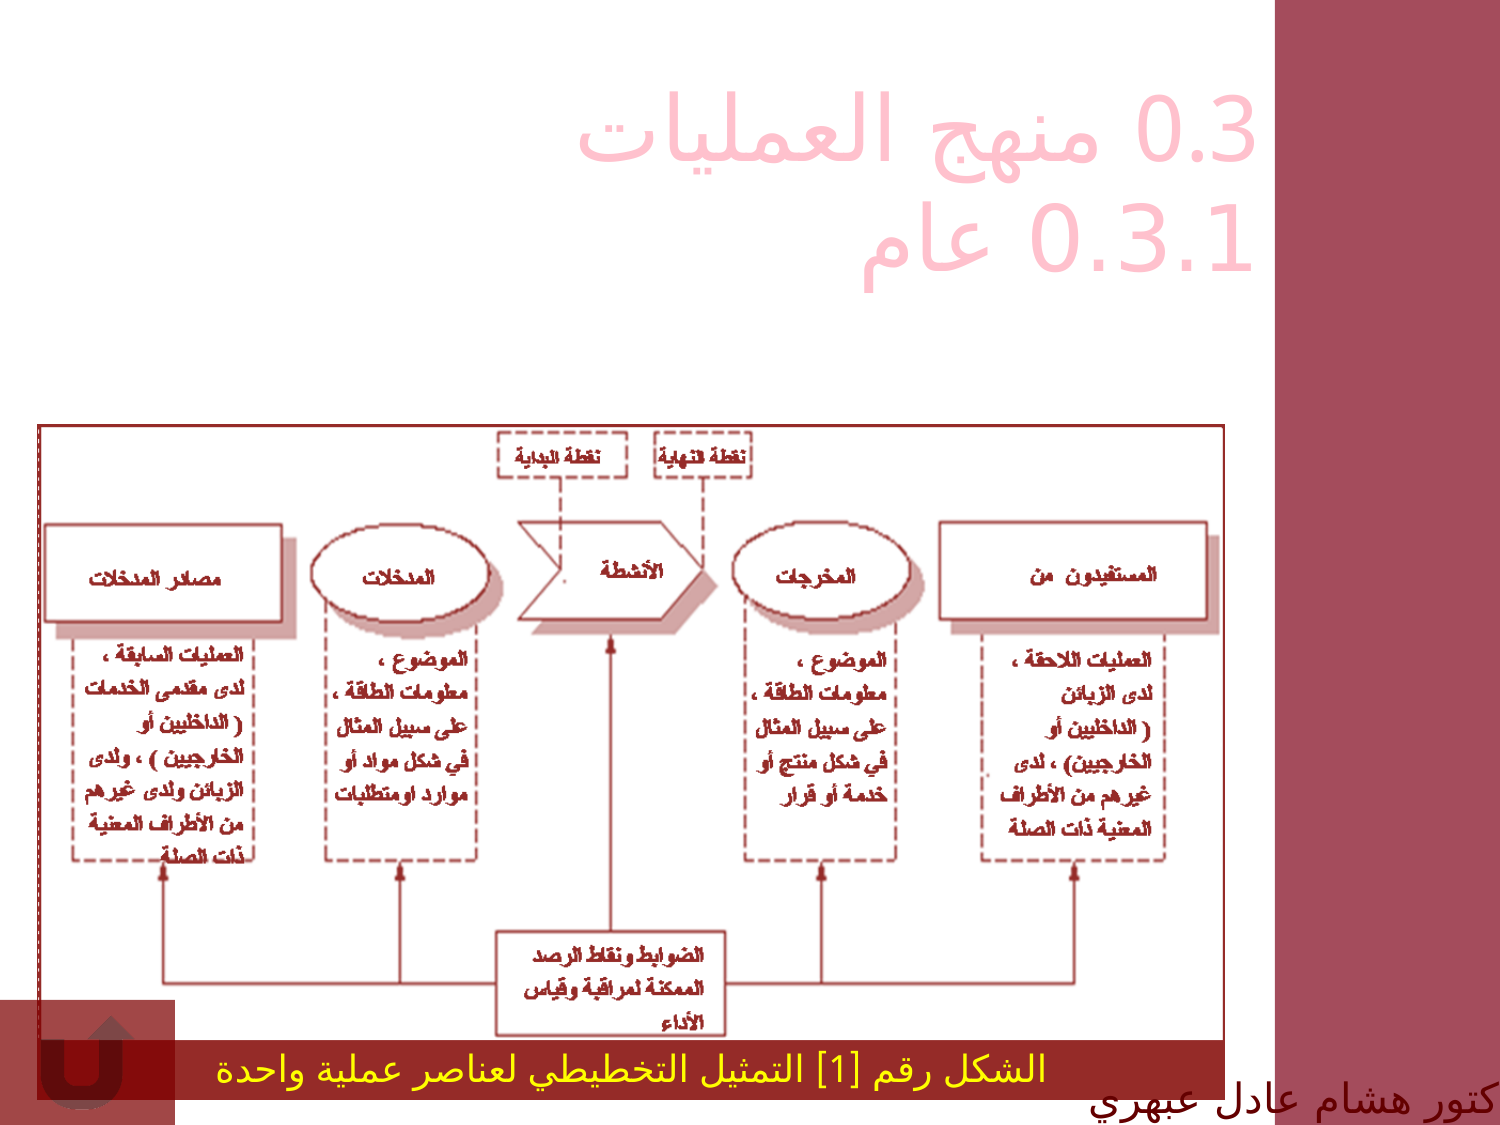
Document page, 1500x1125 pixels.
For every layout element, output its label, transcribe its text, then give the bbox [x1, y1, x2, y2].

text_box الدكتور هشام عادل عبهري [1073, 1064, 1500, 1125]
picture [37, 424, 1226, 1101]
text_box 0.3 منهج العمليات 0.3.1 عام [0, 62, 1275, 298]
text_box [1273, 0, 1500, 1064]
text_box [0, 998, 177, 1125]
